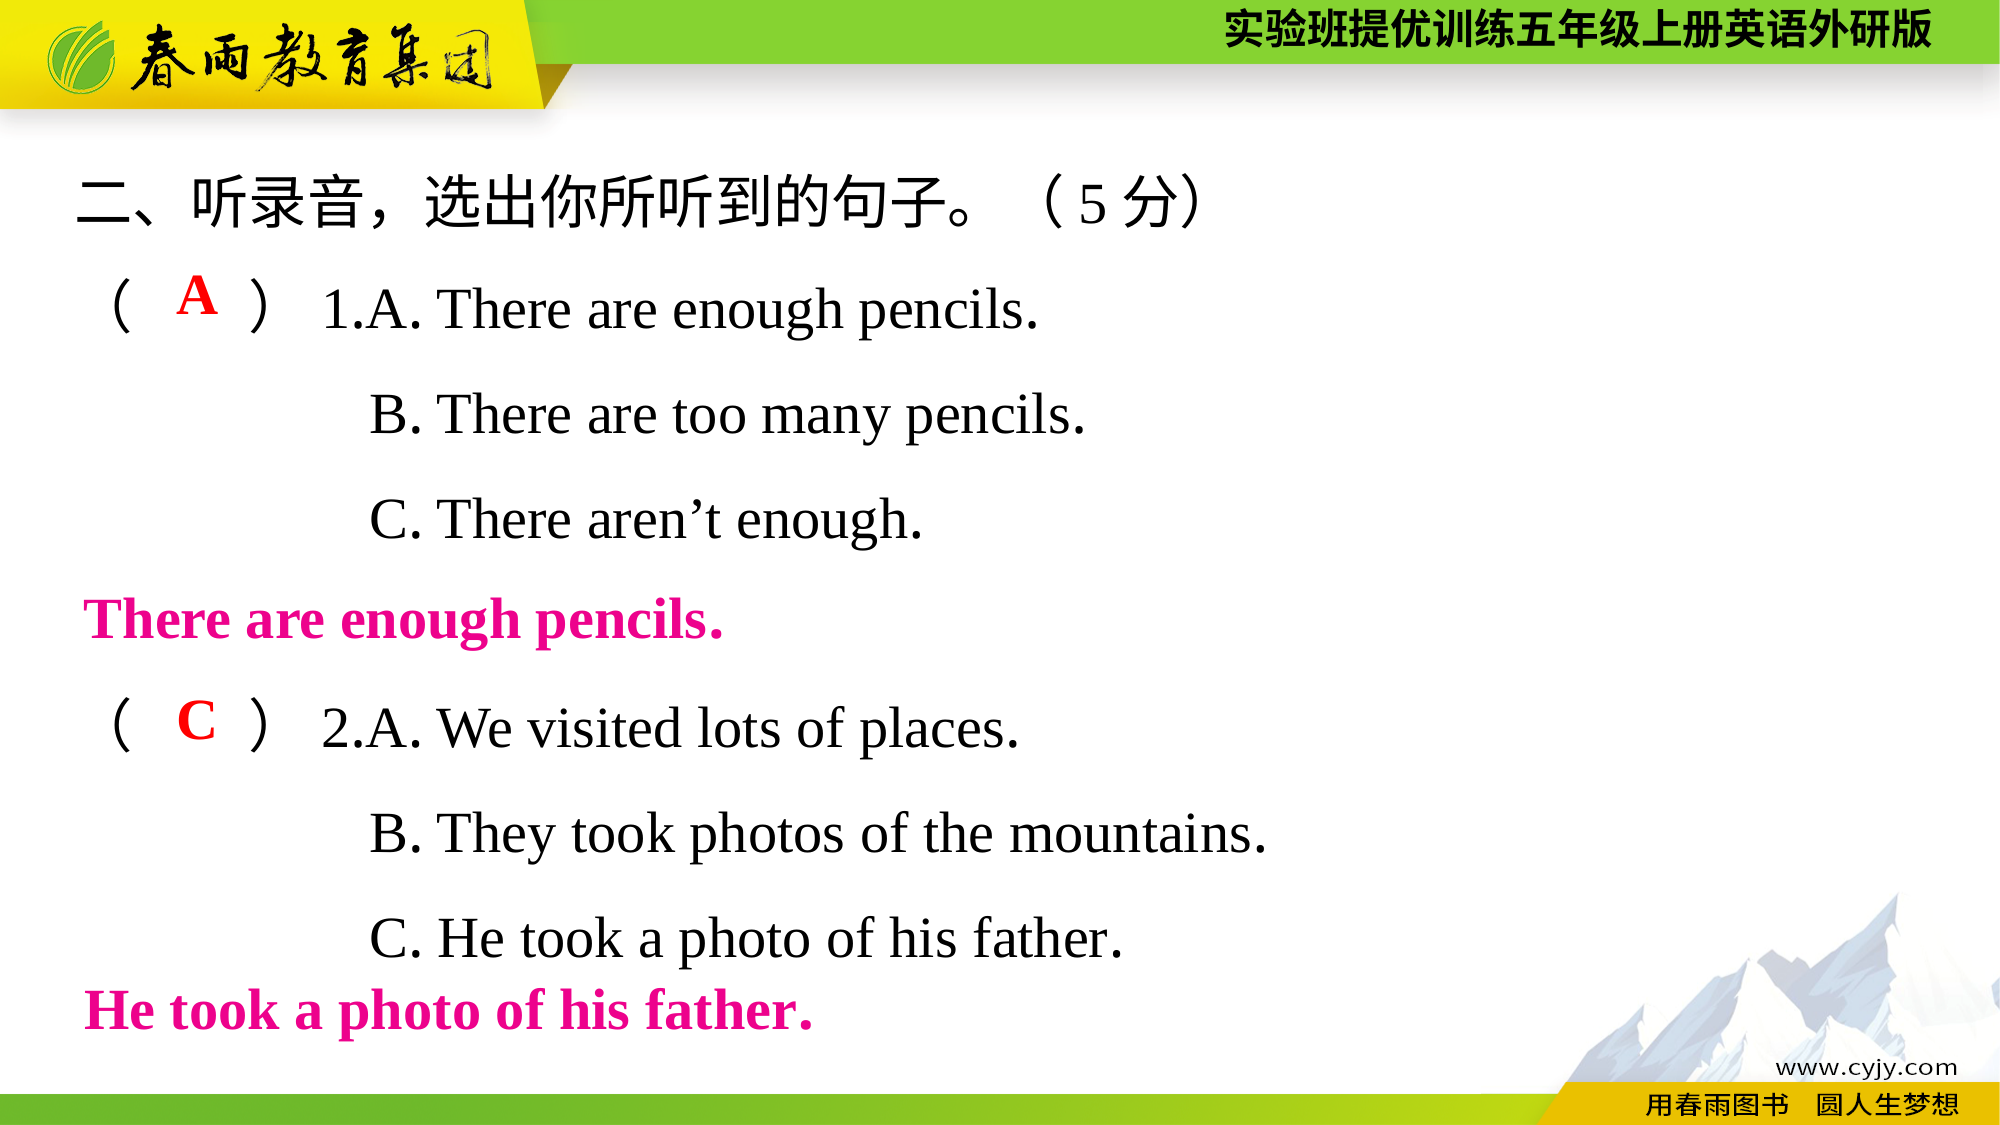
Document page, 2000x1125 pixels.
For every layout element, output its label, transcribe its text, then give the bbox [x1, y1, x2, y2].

text_box He took a photo of his father. [69, 964, 830, 1049]
text_box A [161, 249, 234, 334]
list 二、听录音，选出你所听到的句子。（5分） （ ）1.A. There are enough pencils. B. There are too many pencils. C. There aren’t enough. （ ）2.A. We visited lots of places. B. They took photos of the mountains. C. He took a photo of his father. [59, 122, 1944, 973]
text_box There are enough pencils. [69, 537, 740, 658]
picture [0, 0, 2000, 1125]
text_box C [161, 673, 234, 759]
